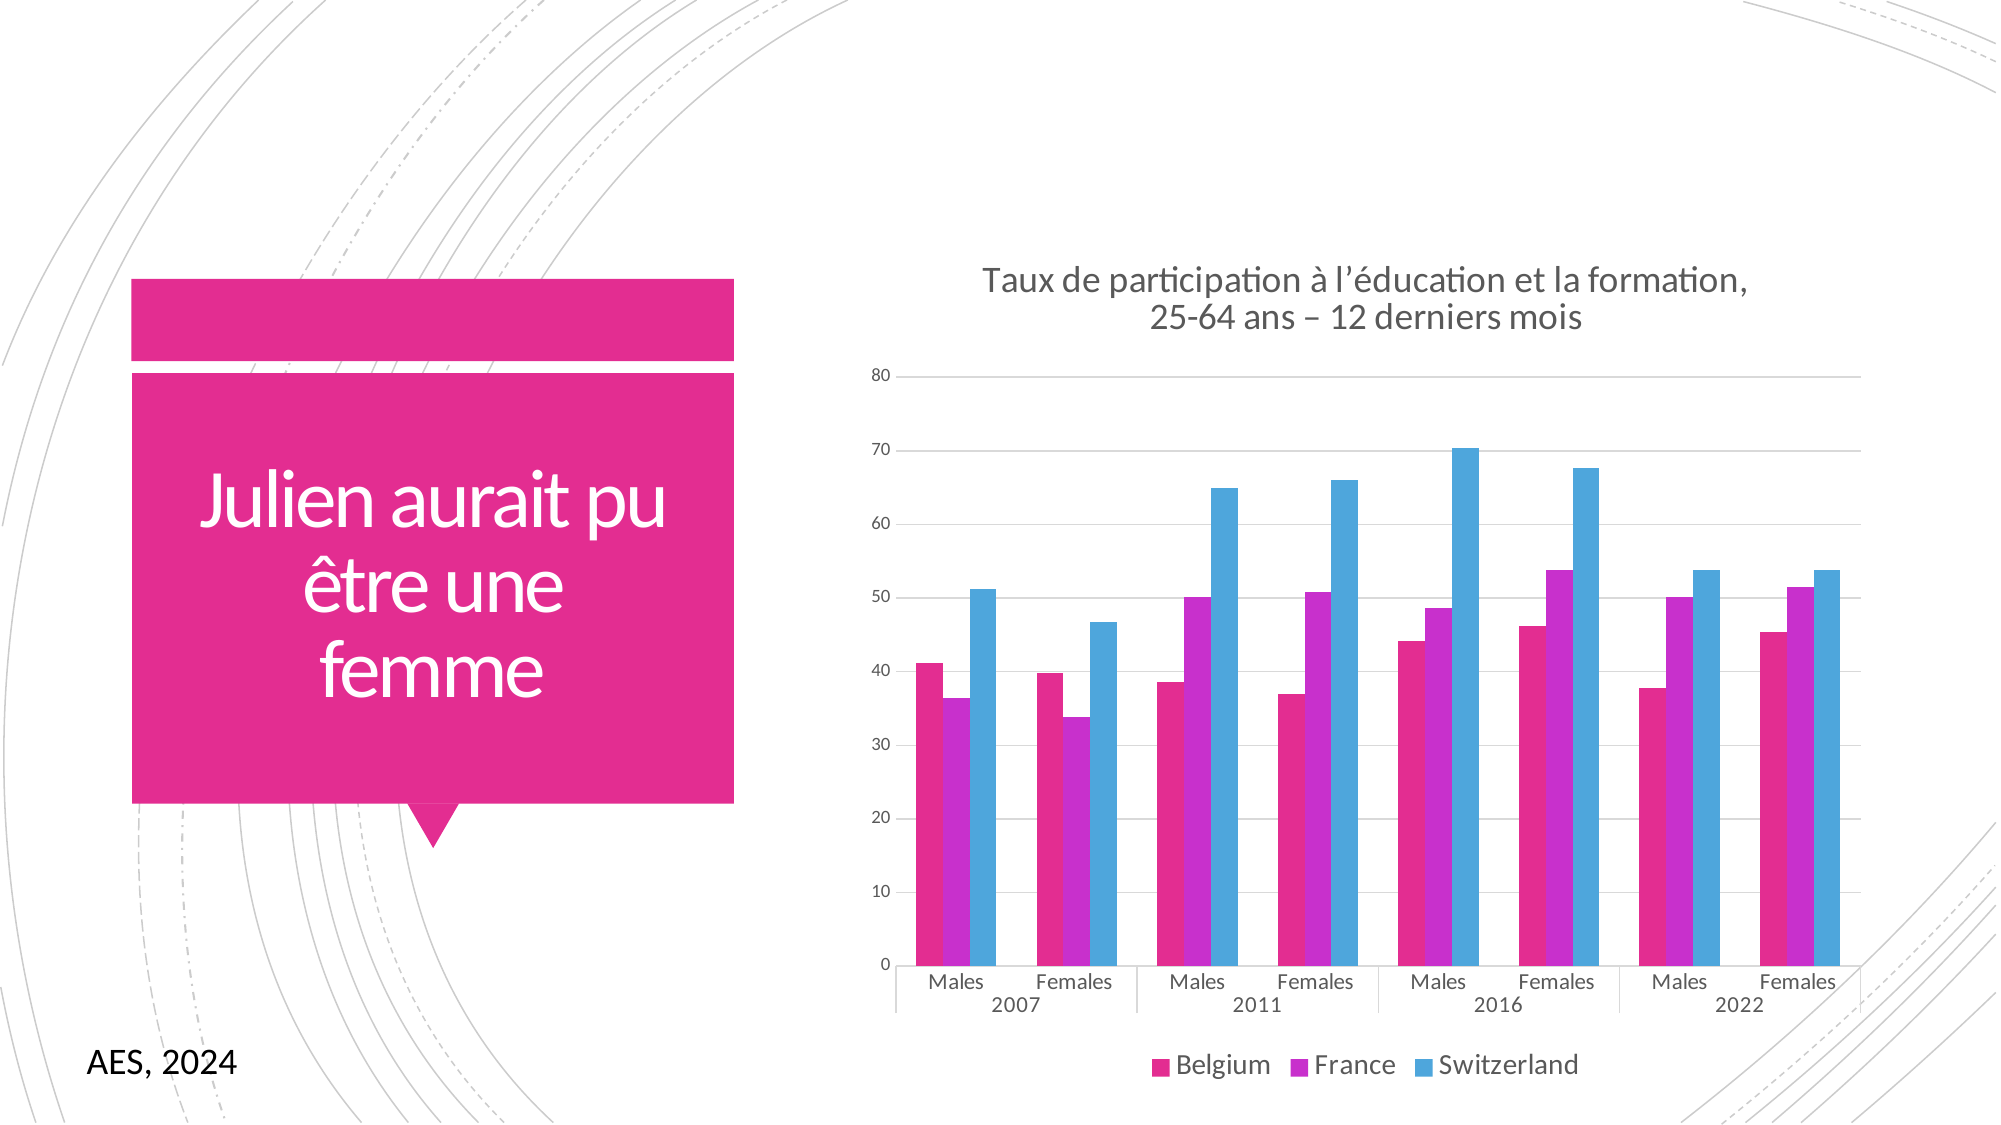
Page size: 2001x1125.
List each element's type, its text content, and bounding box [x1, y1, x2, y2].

chart [850, 227, 1882, 1090]
text_box AES, 2024 [71, 1029, 253, 1090]
title Julien aurait pu être une femme [145, 385, 720, 789]
